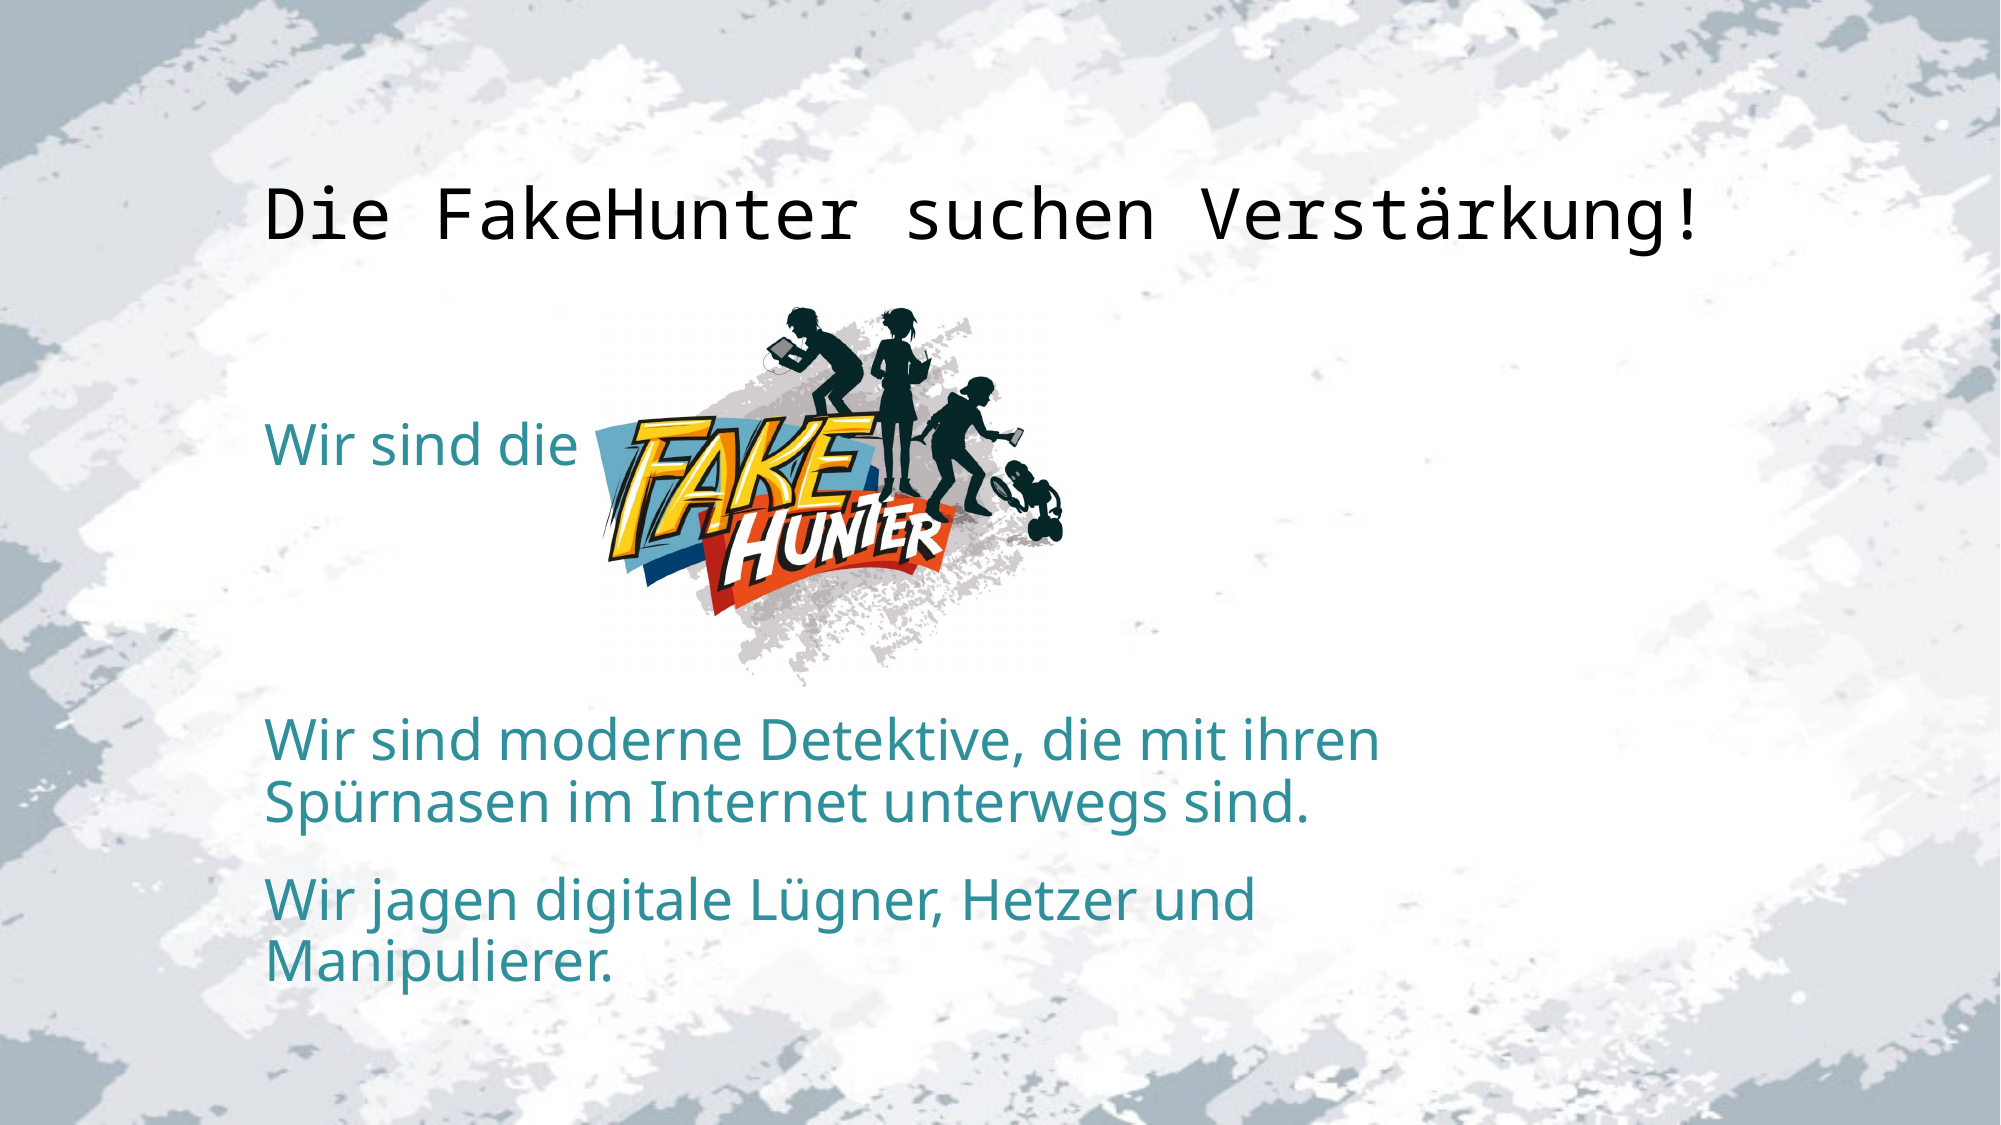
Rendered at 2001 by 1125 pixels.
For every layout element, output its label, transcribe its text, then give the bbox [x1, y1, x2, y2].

list Wir sind die ! Wir sind moderne Detektive, die mit ihren Spürnasen im Internet unterwegs sind. Wir jagen digitale Lügner, Hetzer und Manipulierer. [249, 303, 1588, 1004]
picture [0, 0, 2001, 1125]
title Die FakeHunter suchen Verstärkung! [249, 75, 1750, 263]
